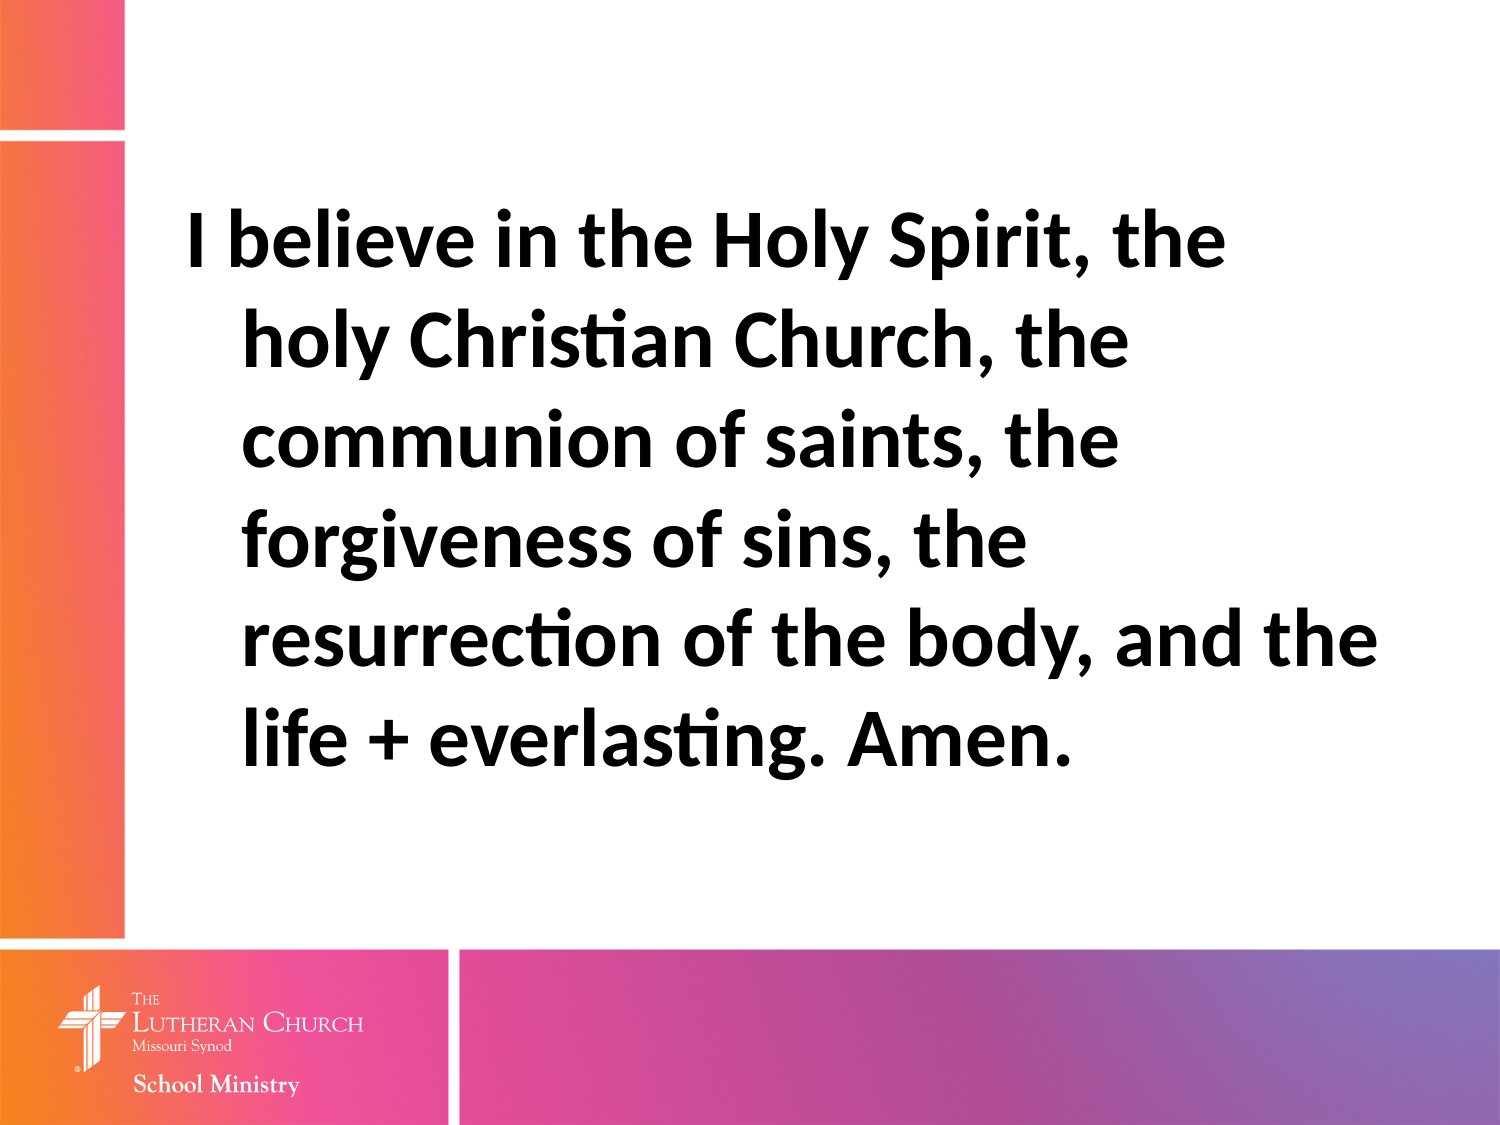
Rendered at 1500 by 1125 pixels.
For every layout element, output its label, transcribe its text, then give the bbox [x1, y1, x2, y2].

list I believe in the Holy Spirit, the holy Christian Church, the communion of saints, the forgiveness of sins, the resurrection of the body, and the life + everlasting. Amen. [170, 59, 1397, 918]
picture [0, 0, 1500, 1125]
